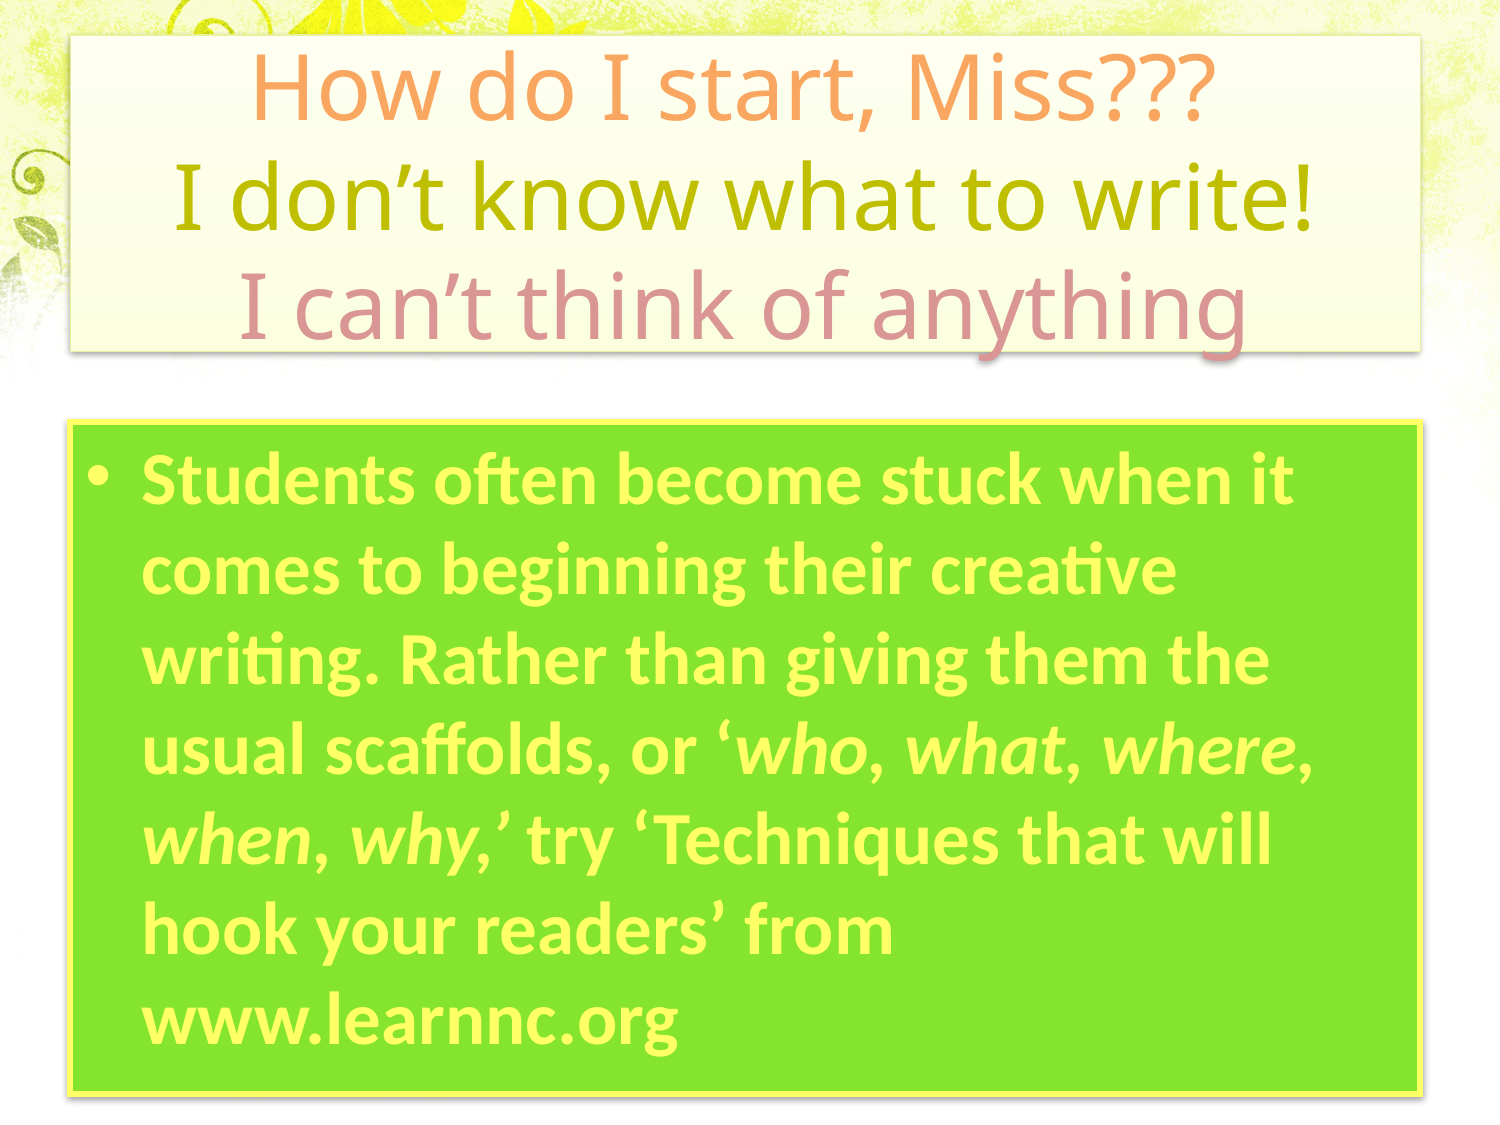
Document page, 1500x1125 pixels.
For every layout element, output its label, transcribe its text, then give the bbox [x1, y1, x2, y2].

title How do I start, Miss??? I don’t know what to write! I can’t think of anything [70, 34, 1421, 352]
picture [0, 0, 1500, 1125]
list Students often become stuck when it comes to beginning their creative writing. Rather than giving them the usual scaffolds, or ‘who, what, where, when, why,’ try ‘Techniques that will hook your readers’ from www.learnnc.org [67, 419, 1423, 1097]
